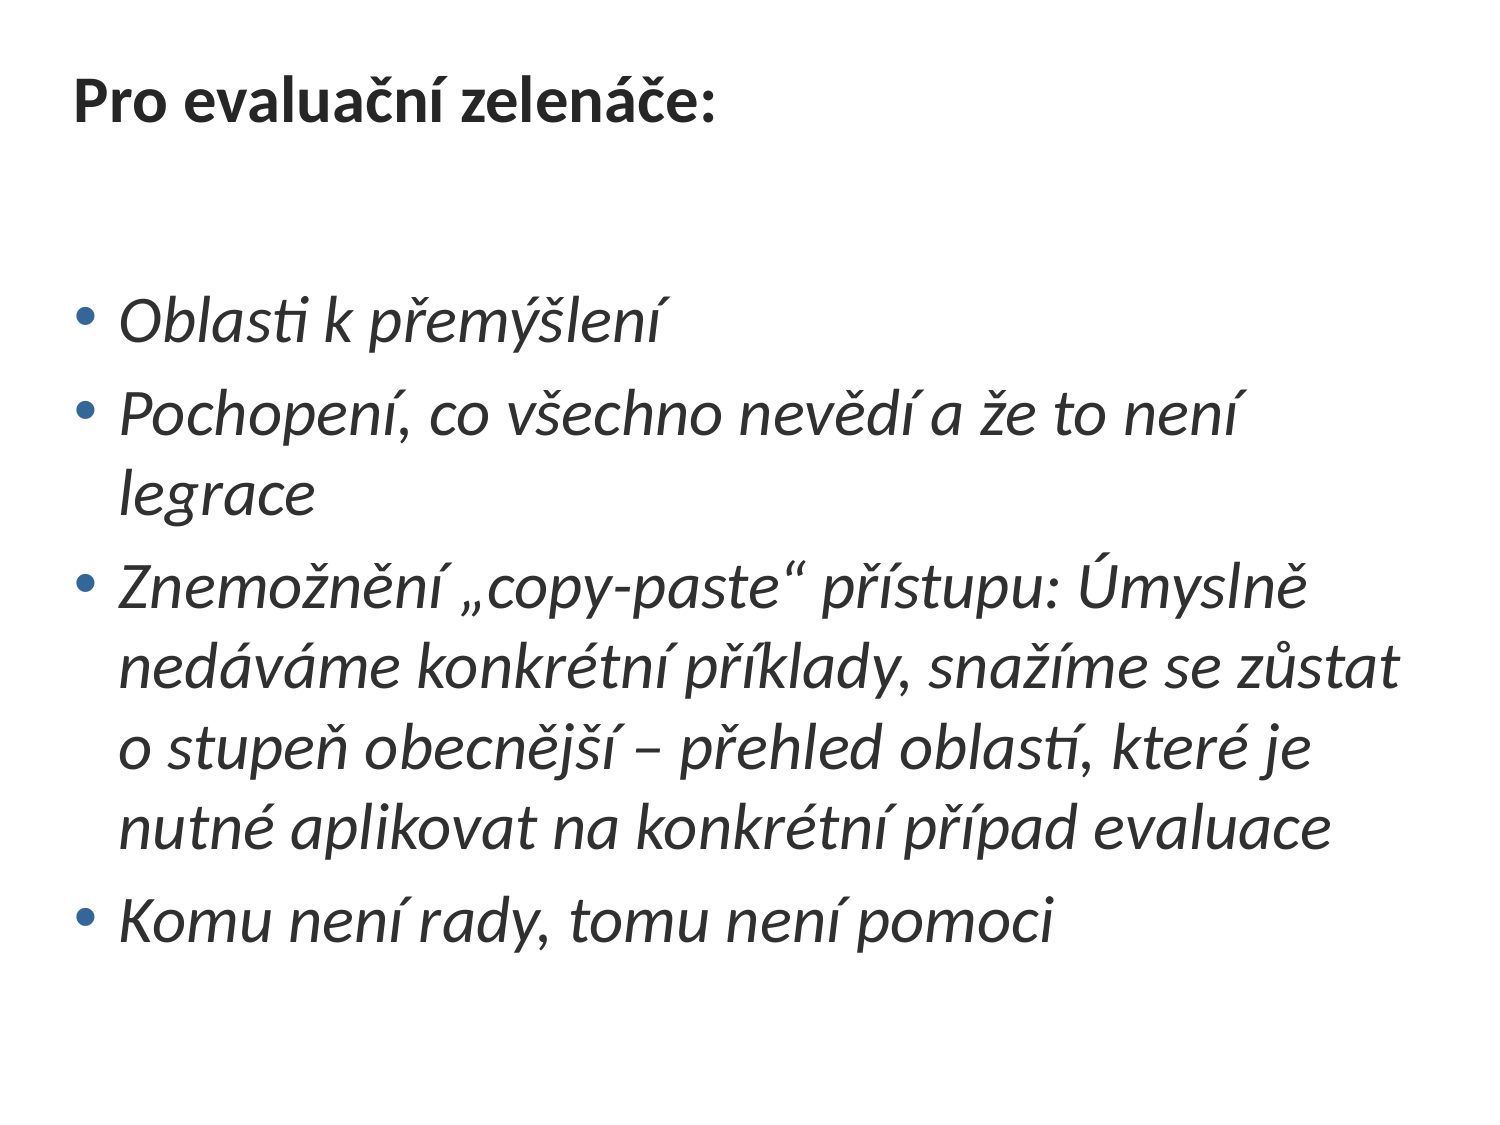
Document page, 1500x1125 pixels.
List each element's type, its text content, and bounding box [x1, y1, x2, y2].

title Pro evaluační zelenáče: [58, 54, 1429, 144]
list Oblasti k přemýšlení Pochopení, co všechno nevědí a že to není legrace Znemožnění „copy-paste“ přístupu: Úmyslně nedáváme konkrétní příklady, snažíme se zůstat o stupeň obecnější – přehled oblastí, které je nutné aplikovat na konkrétní případ evaluace Komu není rady, tomu není pomoci [58, 160, 1429, 1071]
